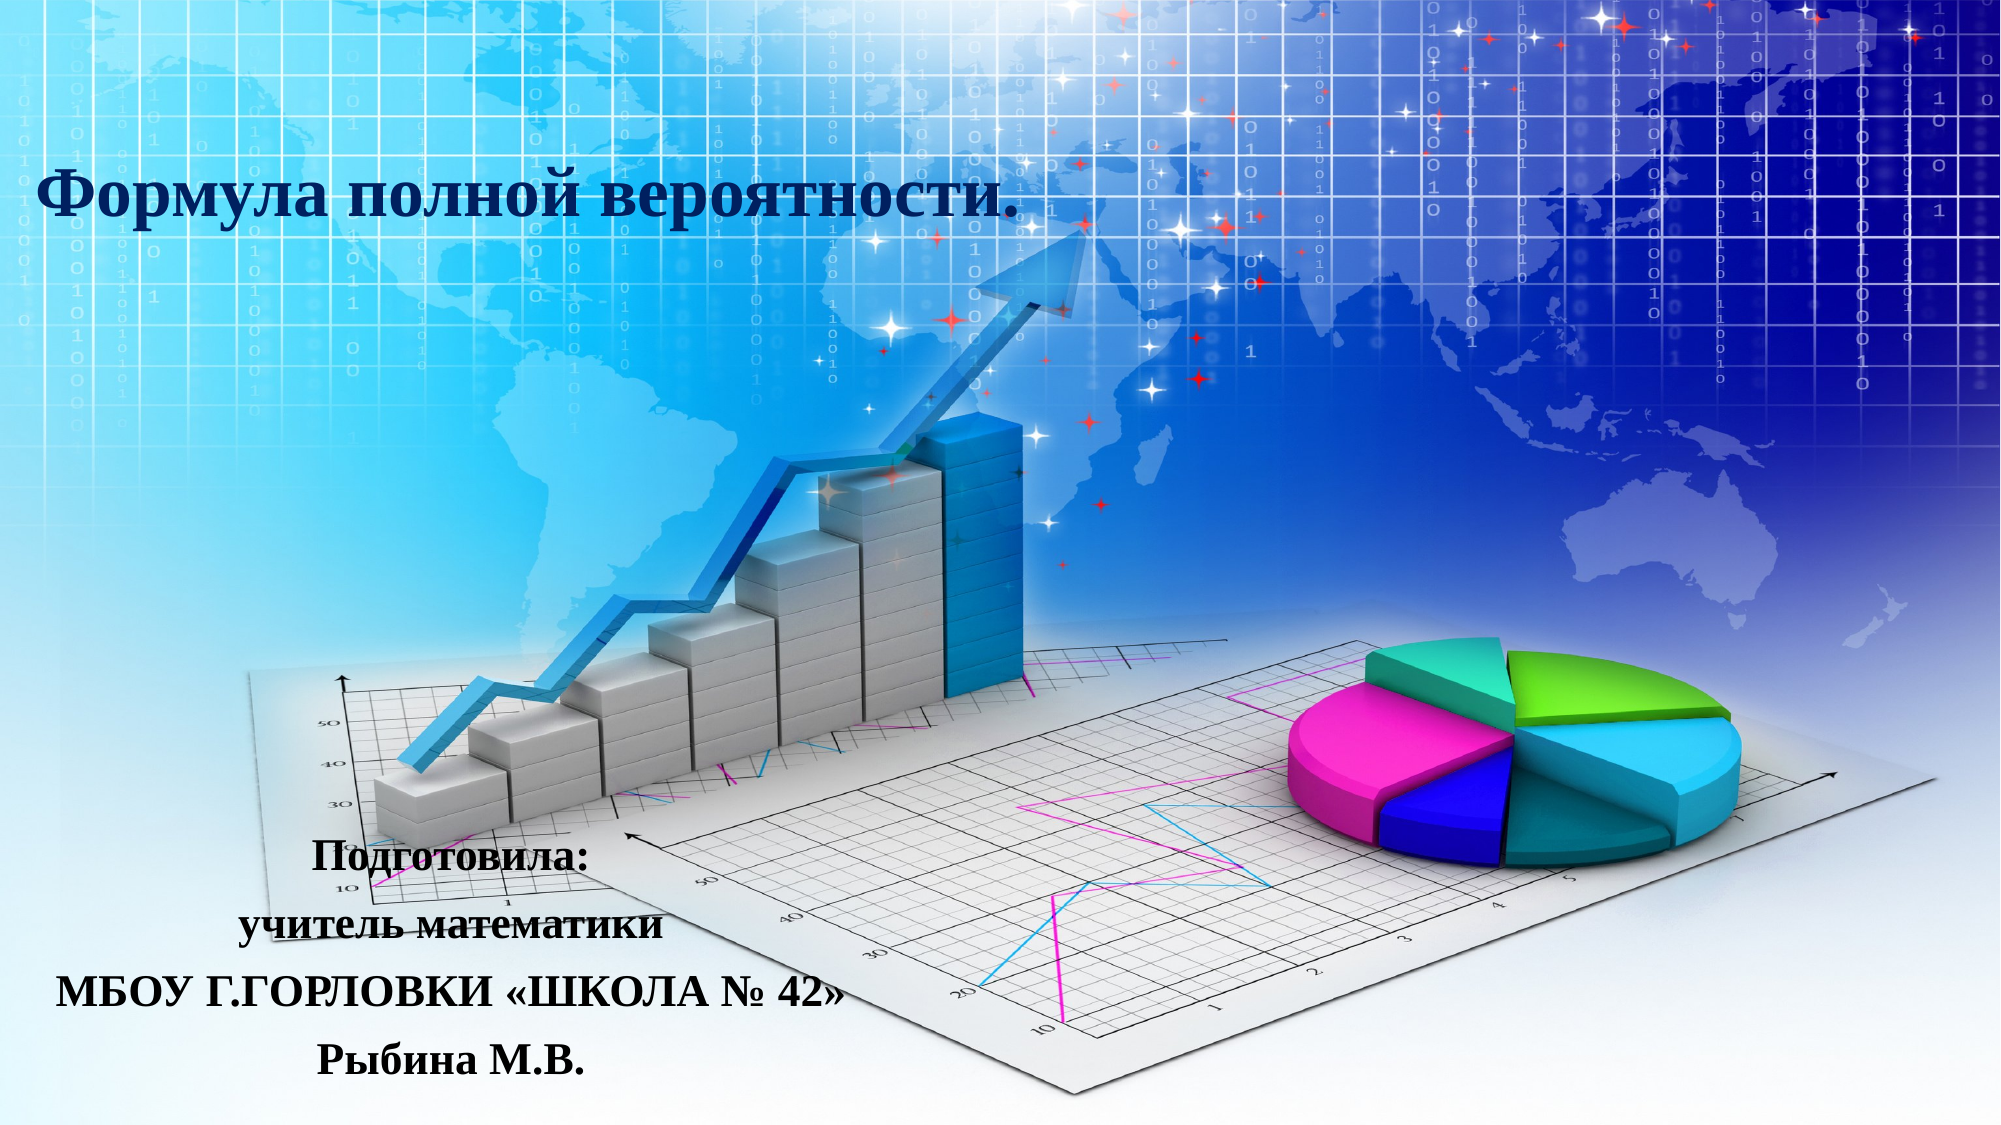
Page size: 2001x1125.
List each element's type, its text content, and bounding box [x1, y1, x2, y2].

subtitle Подготовила: учитель математики МБОУ Г.ГОРЛОВКИ «ШКОЛА № 42» Рыбина М.В. [17, 823, 885, 1095]
title Формула полной вероятности. [17, 29, 1040, 239]
picture [0, 0, 2001, 1125]
